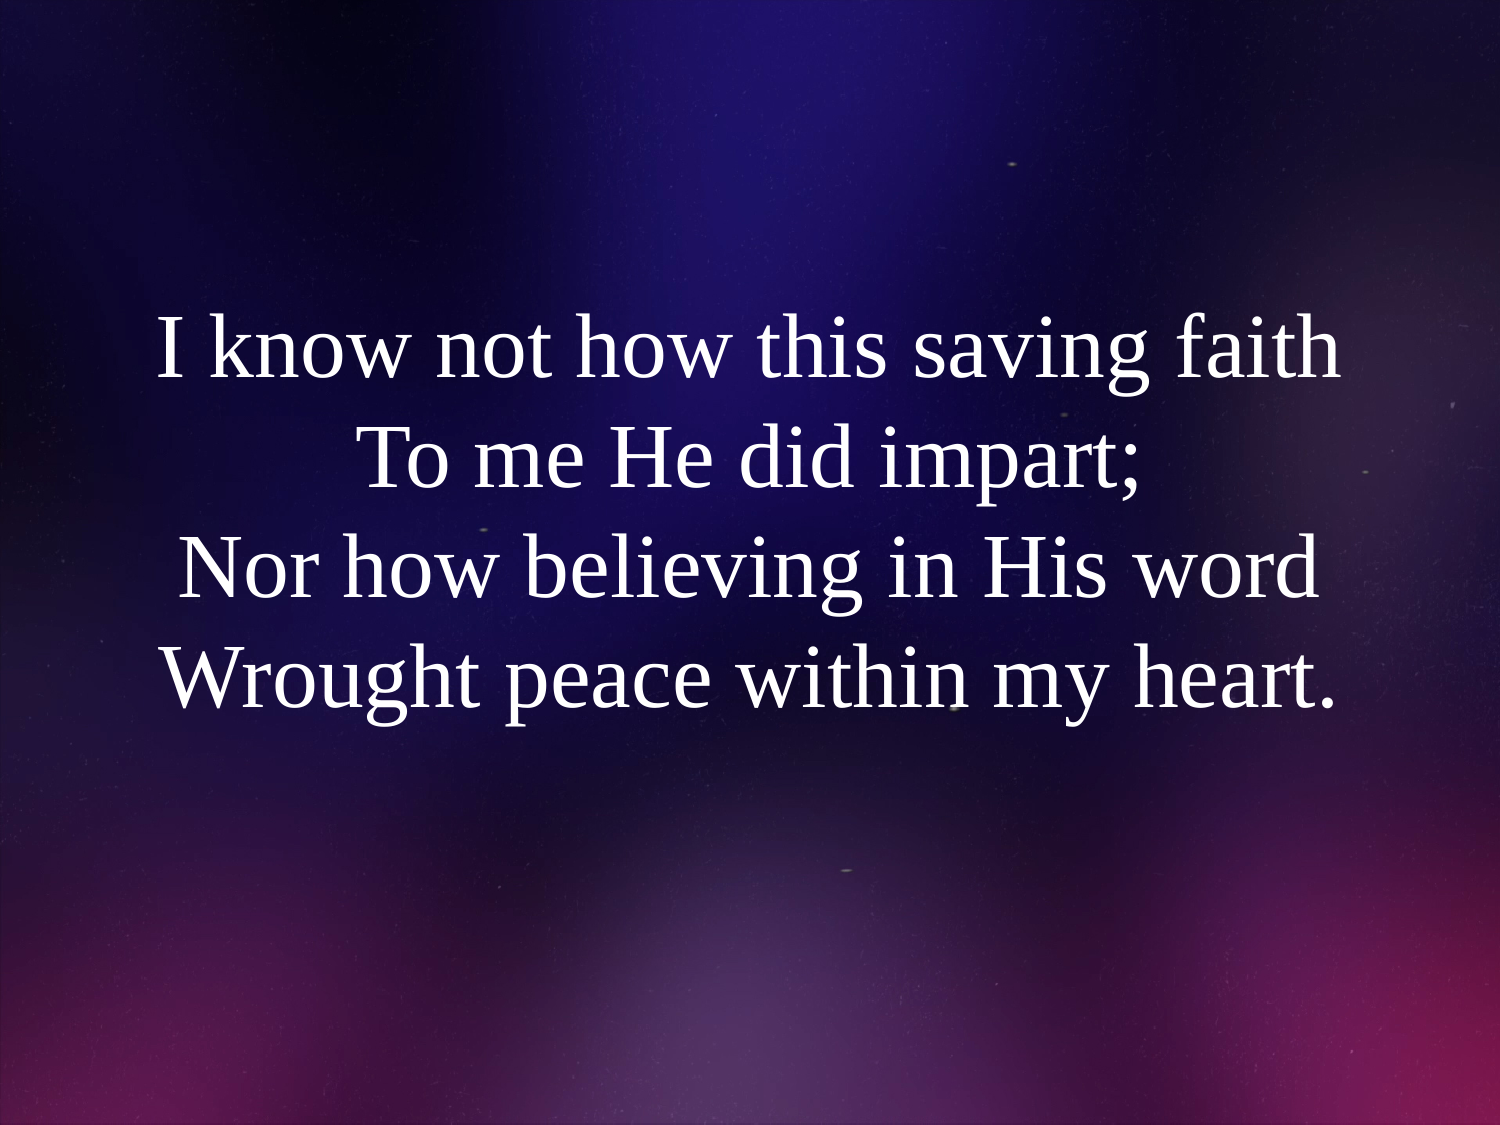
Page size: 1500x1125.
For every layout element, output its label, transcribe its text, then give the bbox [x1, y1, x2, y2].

picture [0, 0, 1500, 1125]
title I know not how this saving faith To me He did impart; Nor how believing in His word Wrought peace within my heart. [112, 412, 1388, 600]
